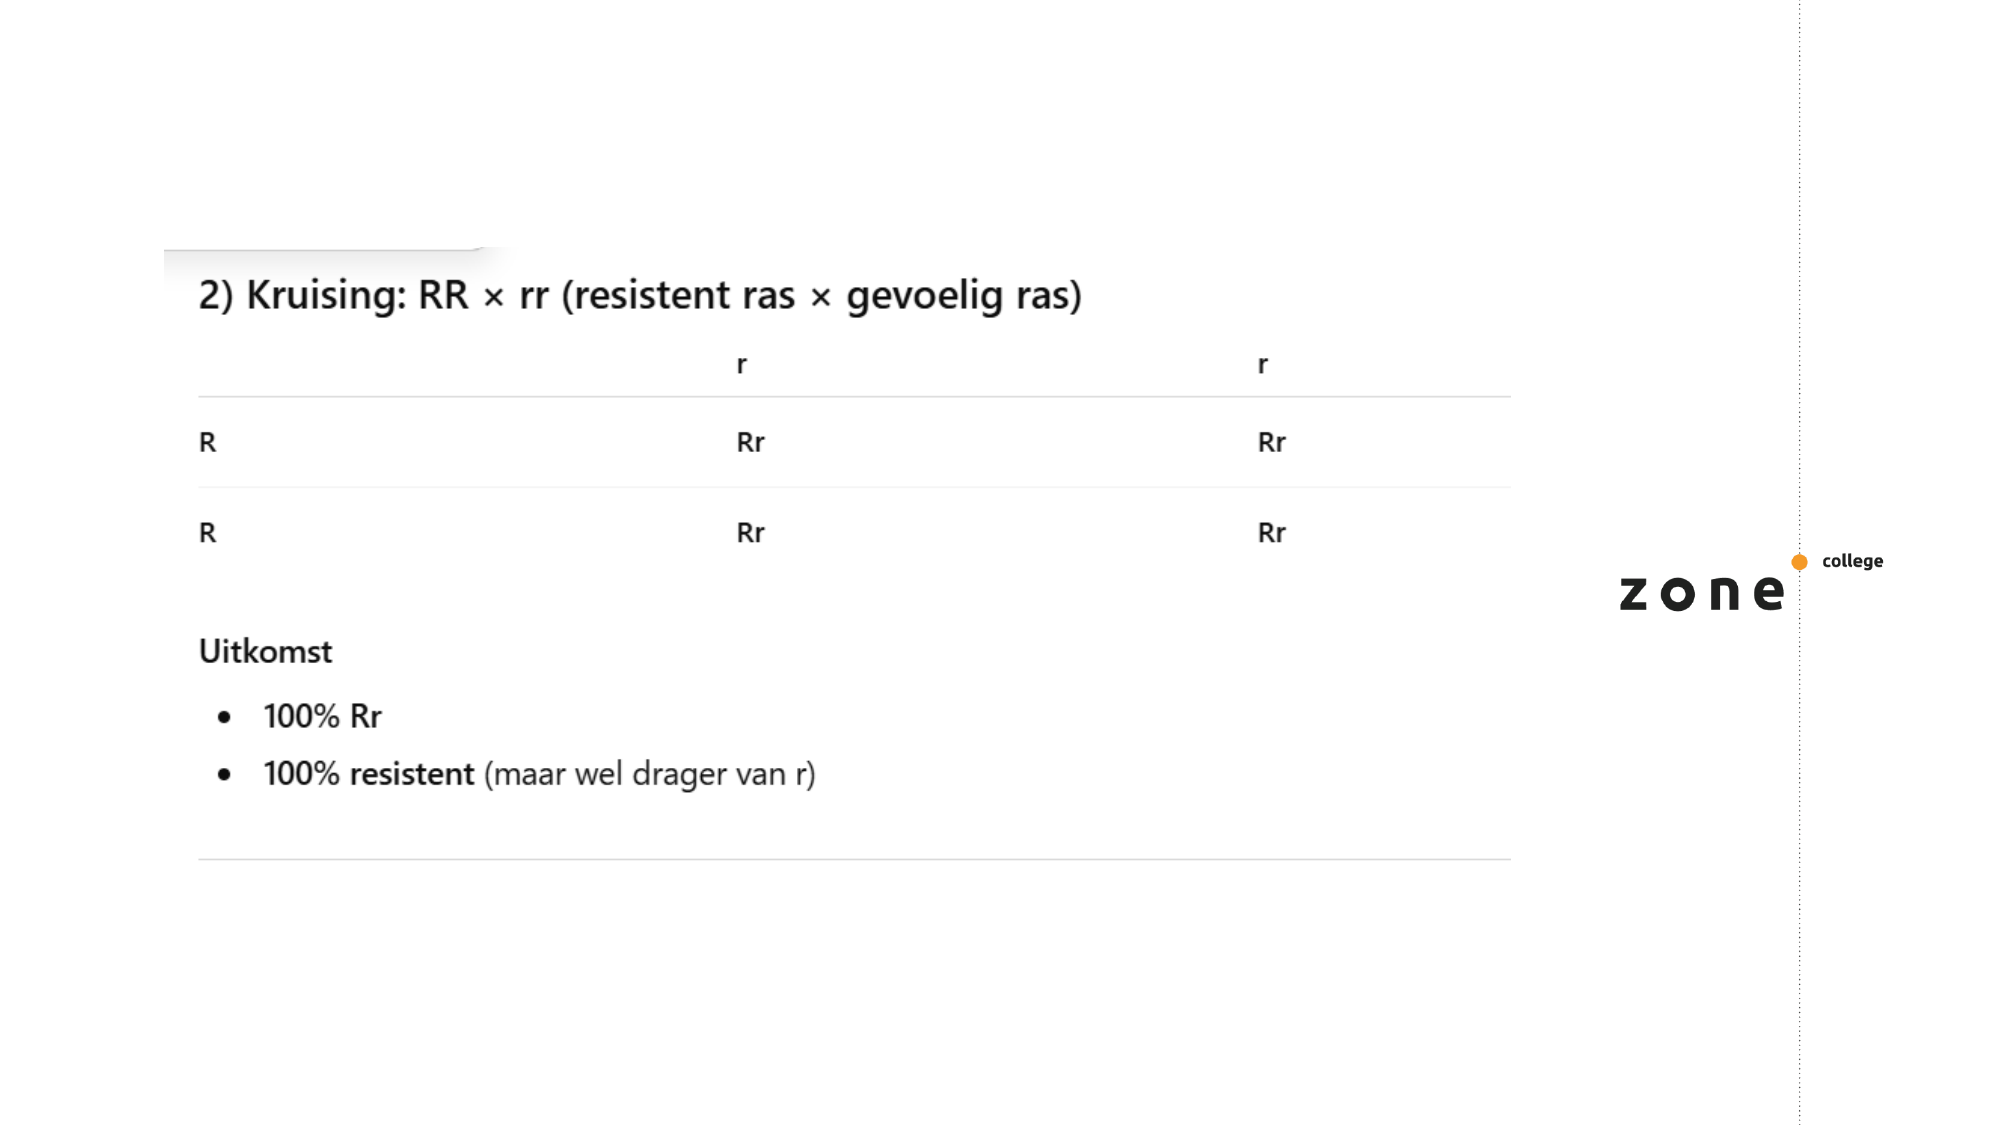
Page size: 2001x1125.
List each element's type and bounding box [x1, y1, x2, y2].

list [164, 247, 1511, 869]
picture [1596, 0, 2001, 1125]
